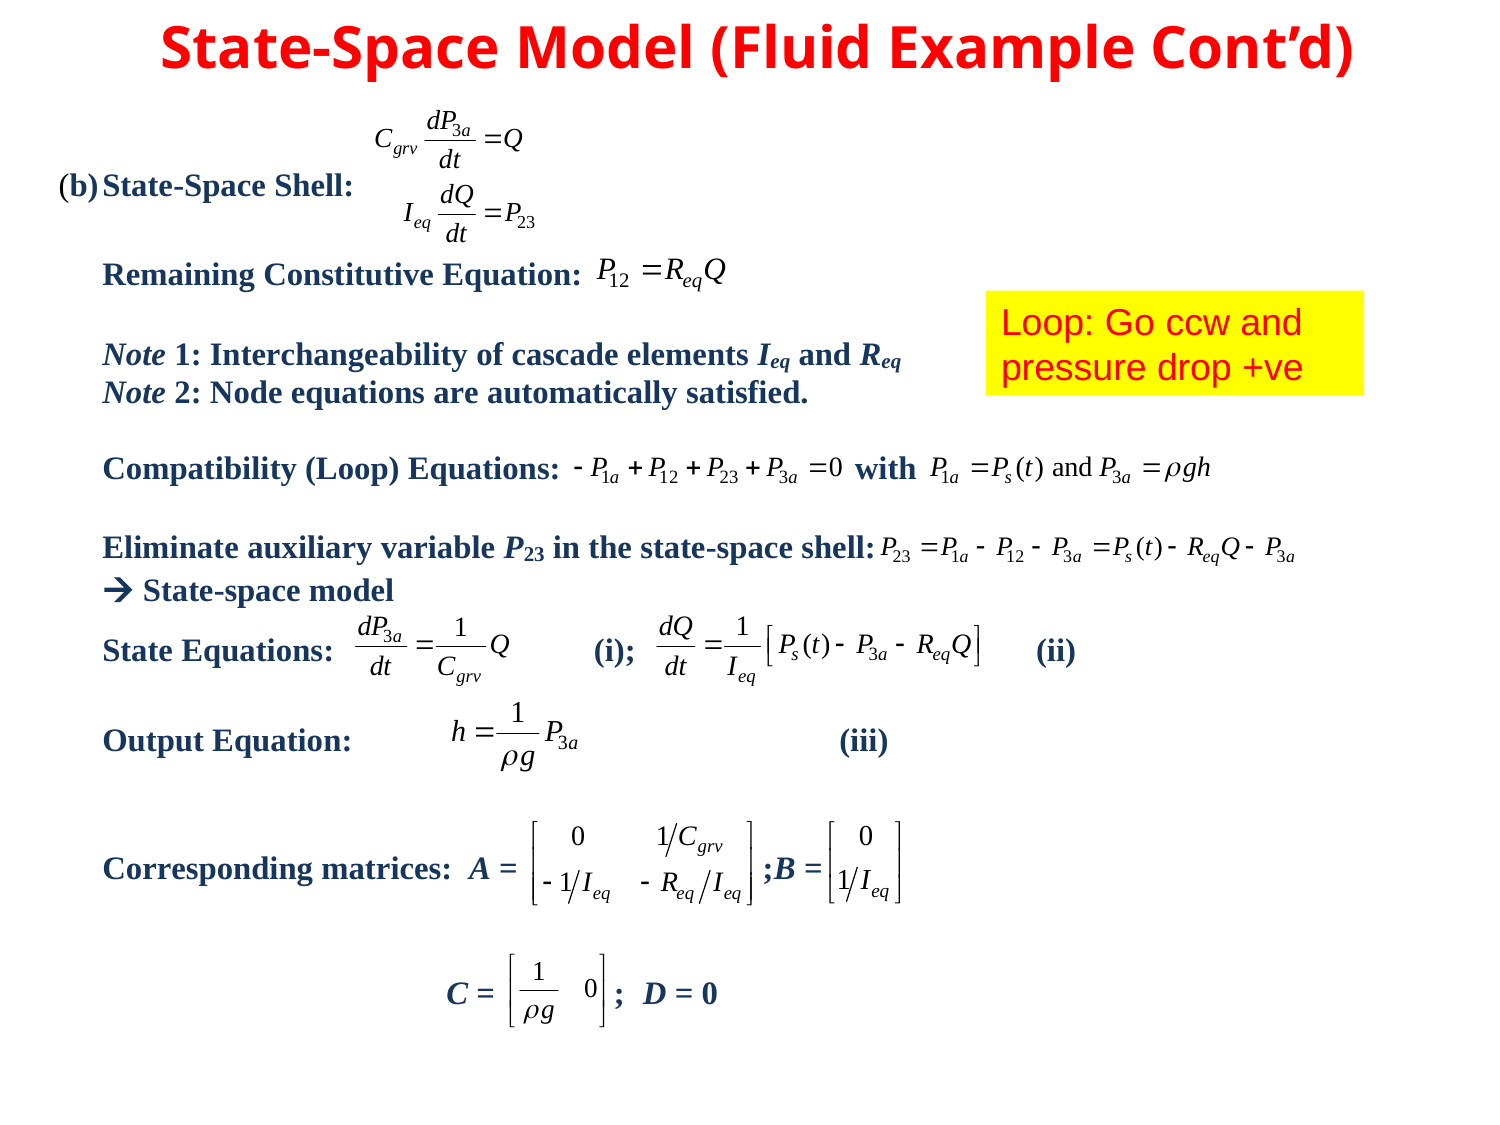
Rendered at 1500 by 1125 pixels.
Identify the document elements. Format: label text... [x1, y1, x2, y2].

text_box [0, 0, 1500, 74]
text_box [52, 101, 1476, 1106]
text_box State-Space Model (Fluid Example Cont’d) [88, 76, 1427, 88]
